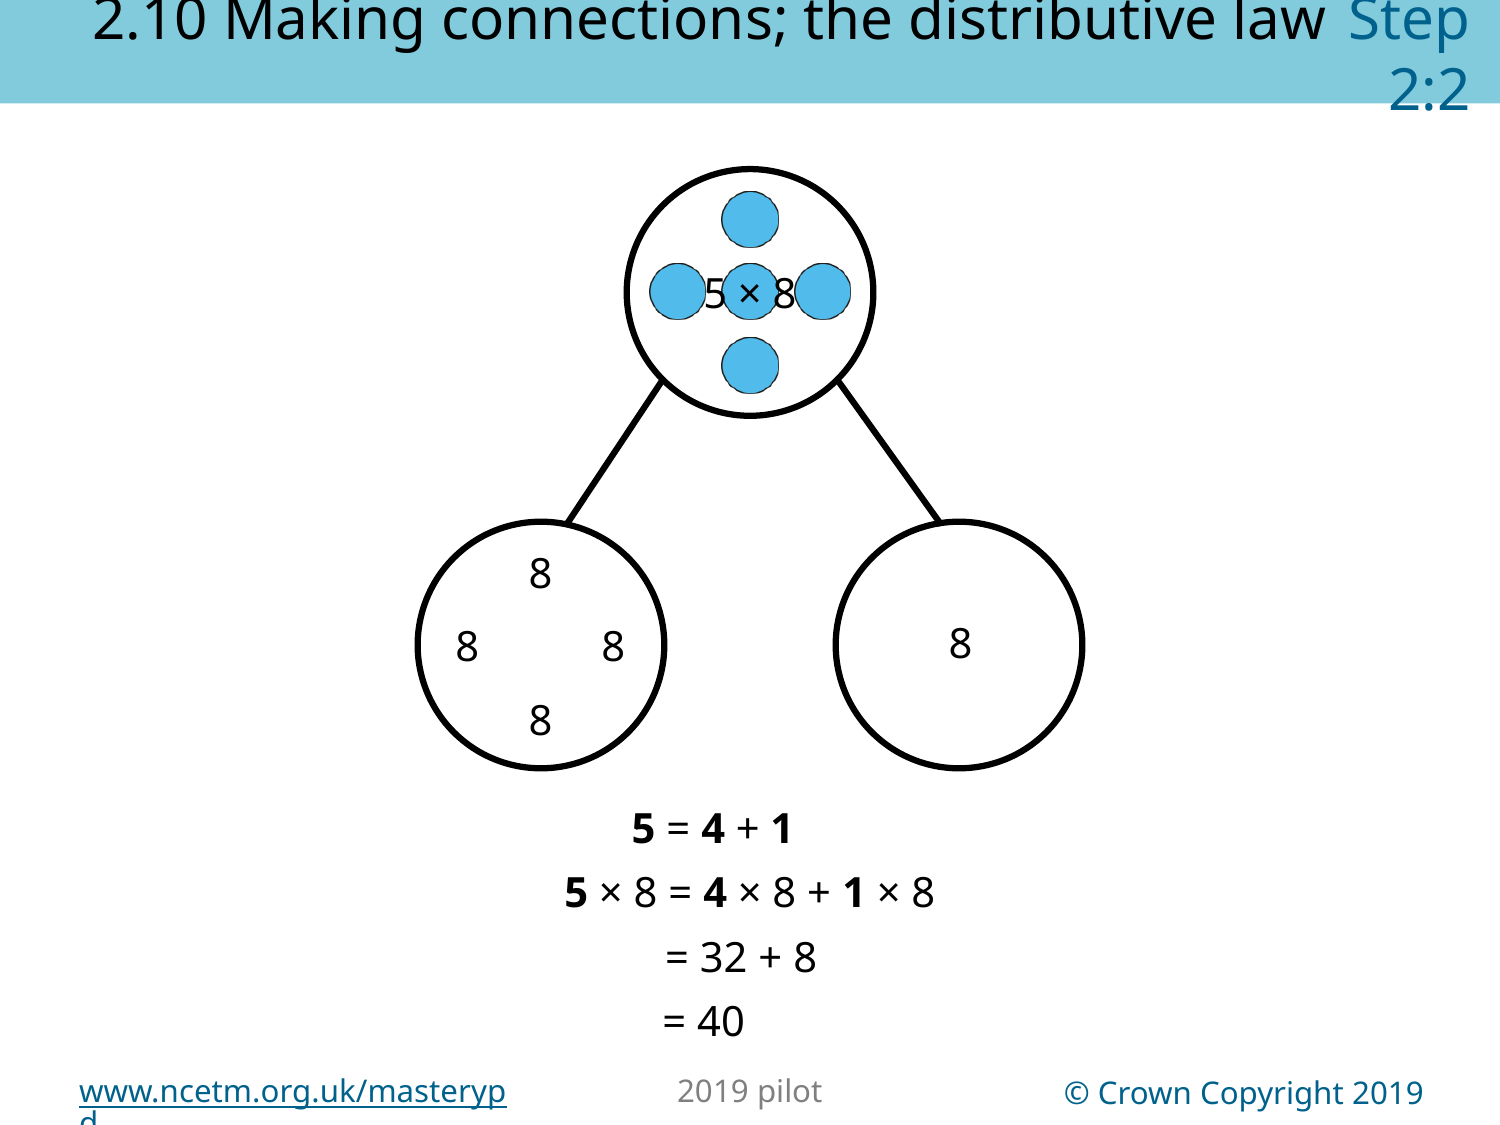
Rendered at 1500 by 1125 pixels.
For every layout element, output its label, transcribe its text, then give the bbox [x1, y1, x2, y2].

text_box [417, 168, 1083, 769]
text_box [648, 191, 852, 394]
text_box 5 = 4 + 1 [616, 794, 810, 858]
text_box = 40 [647, 987, 761, 1053]
text_box 5 × 8 = 4 × 8 + 1 × 8 [549, 858, 951, 924]
text_box = 32 + 8 [650, 922, 833, 988]
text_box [440, 539, 641, 752]
list 2.10 Making connections; the distributive law Step 2:2 [0, 0, 1500, 104]
